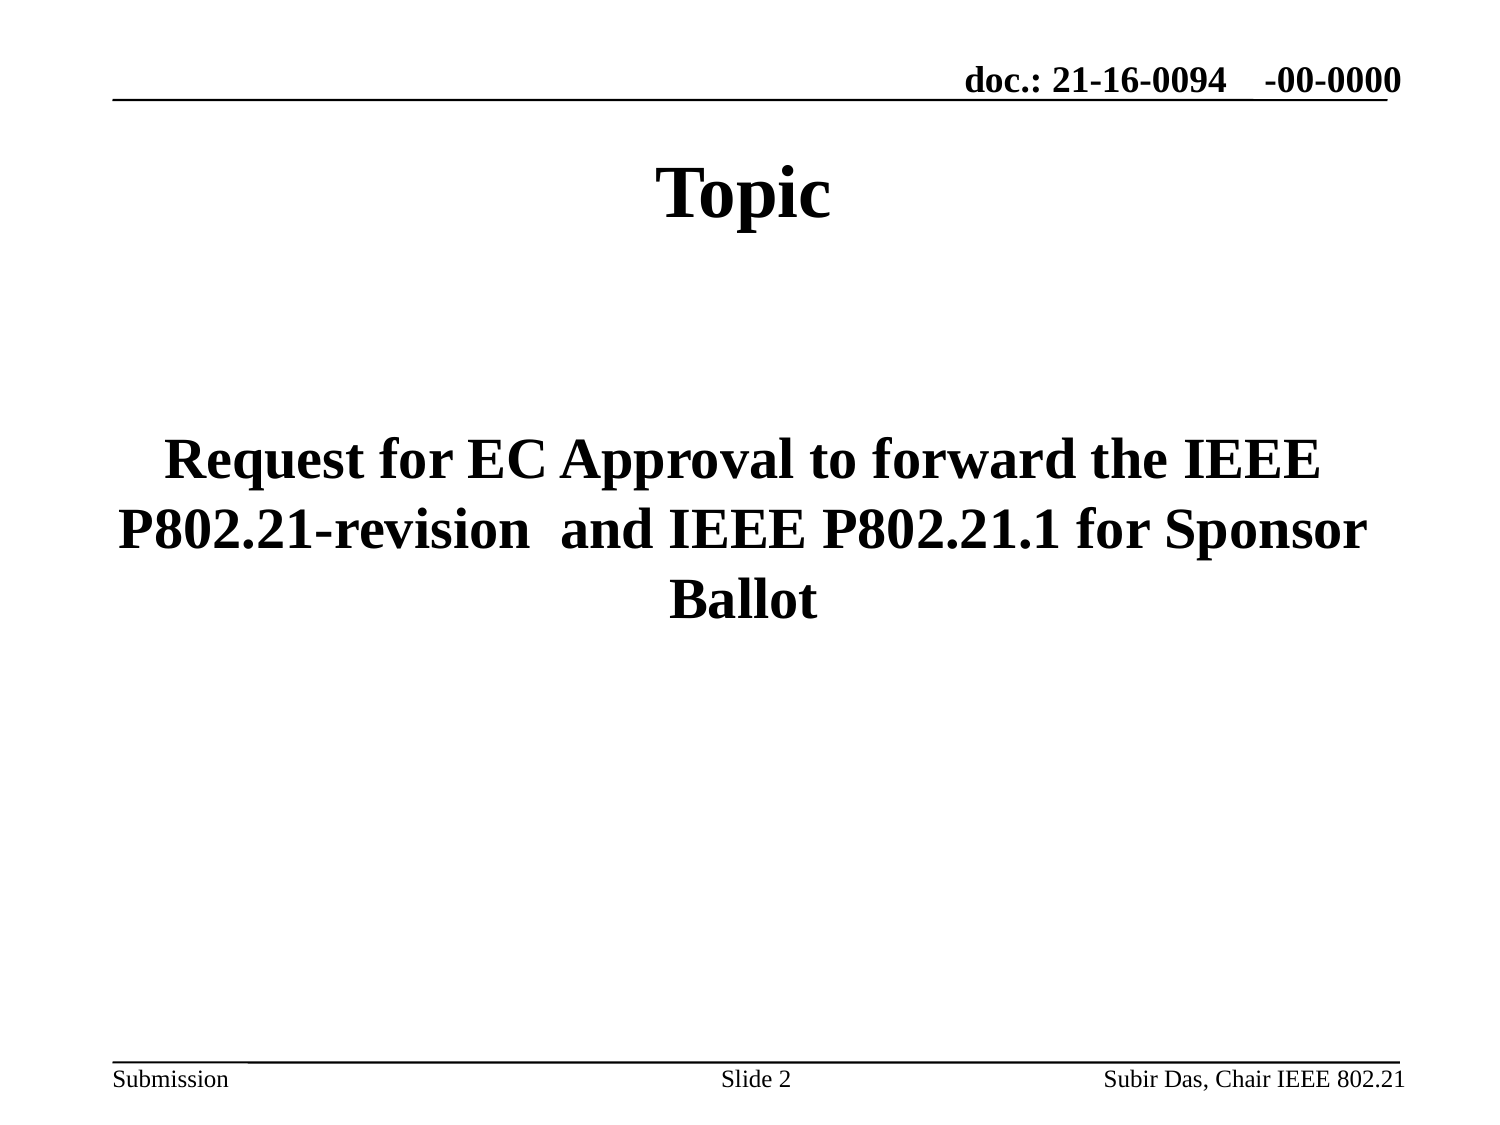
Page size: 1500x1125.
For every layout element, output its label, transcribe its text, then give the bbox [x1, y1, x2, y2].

footer Subir Das, Chair IEEE 802.21 [1099, 1061, 1413, 1093]
text_box Request for EC Approval to forward the IEEE P802.21-revision and IEEE P802.21.1 for Sponsor Ballot [37, 399, 1450, 650]
text_box Slide 2 [675, 1062, 838, 1093]
title Topic [37, 124, 1451, 251]
